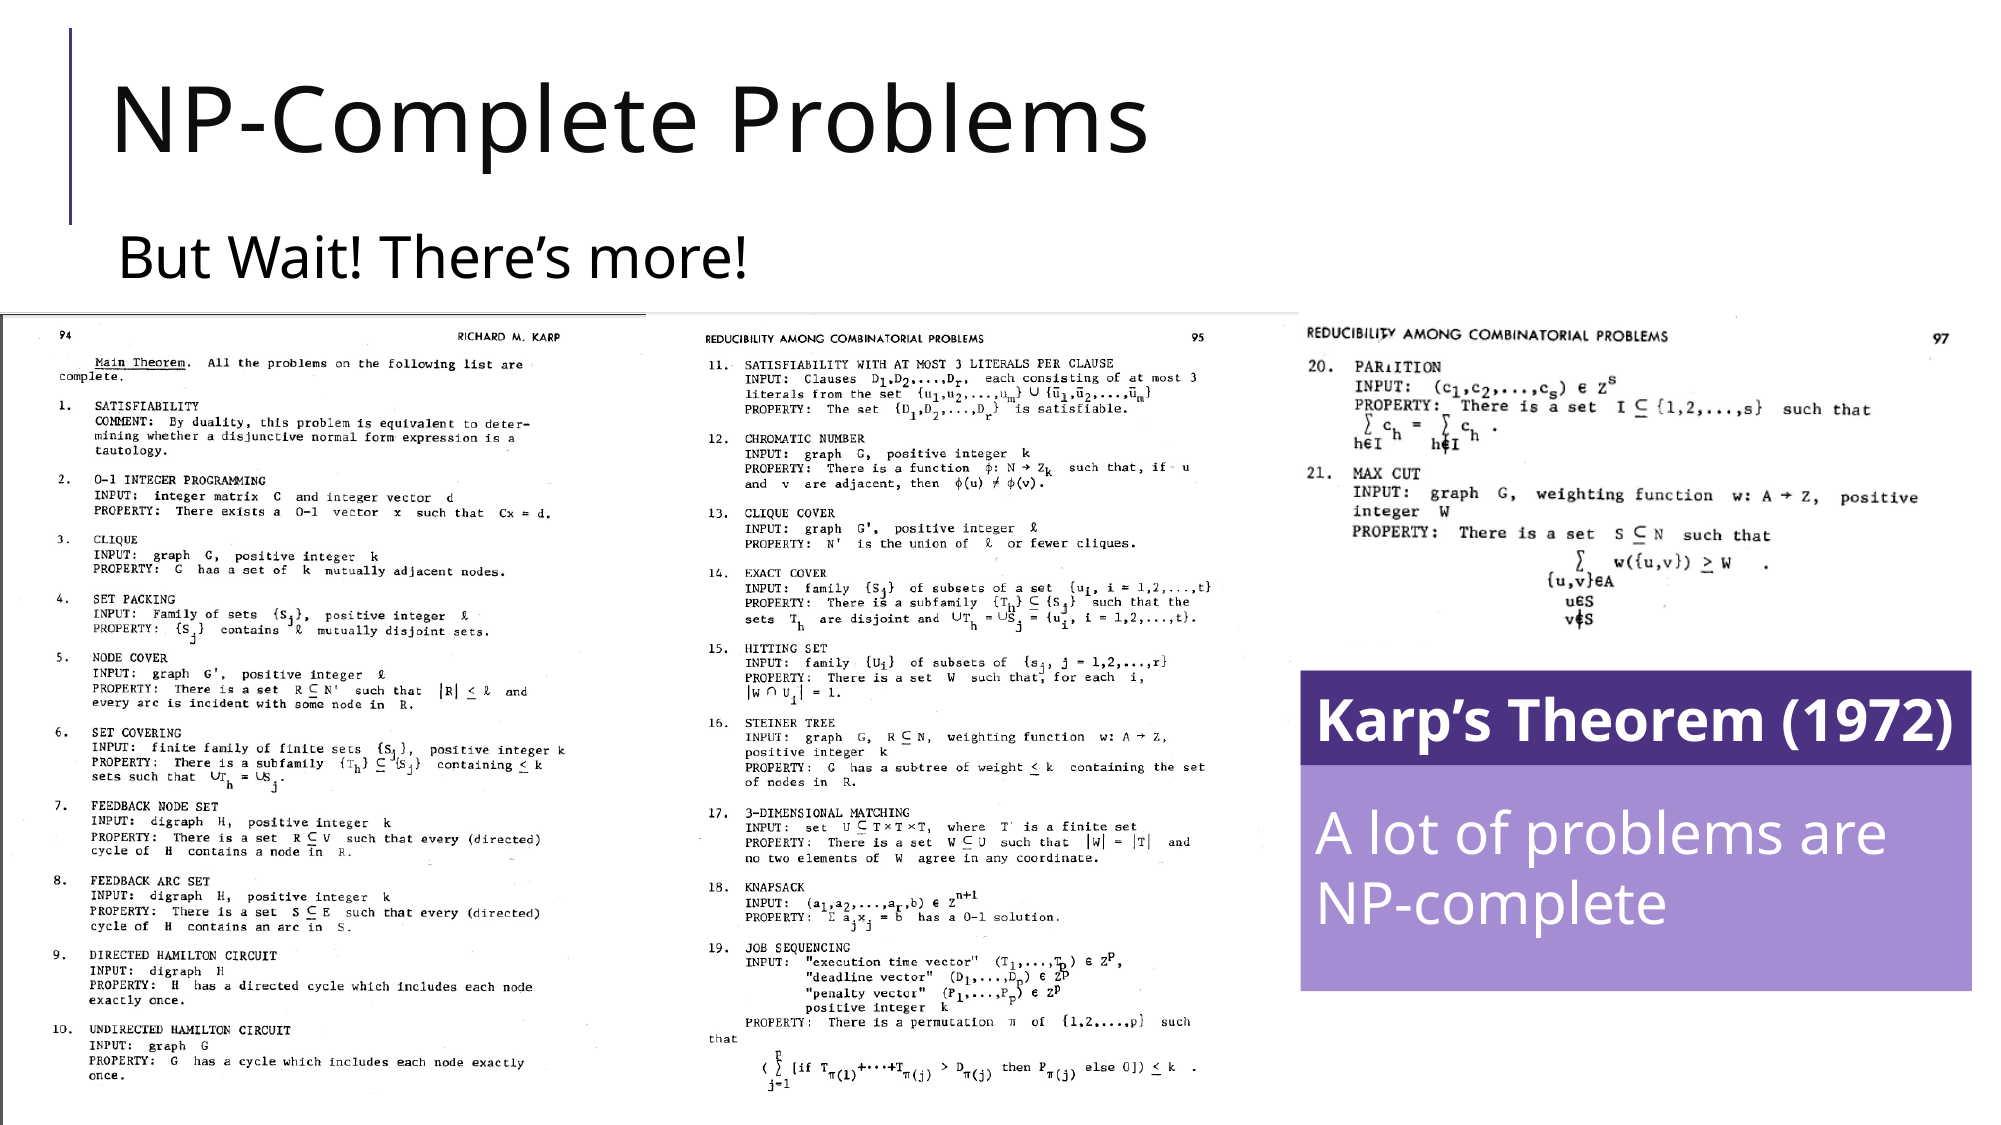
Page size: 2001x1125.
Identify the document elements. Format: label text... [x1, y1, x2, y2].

picture [0, 312, 2000, 1125]
title NP-Complete Problems [94, 43, 1930, 210]
text_box Karp’s Theorem (1972) [1306, 669, 1972, 766]
text_box A lot of problems are NP-complete [1306, 669, 1973, 992]
list But Wait! There’s more! [94, 220, 1930, 302]
